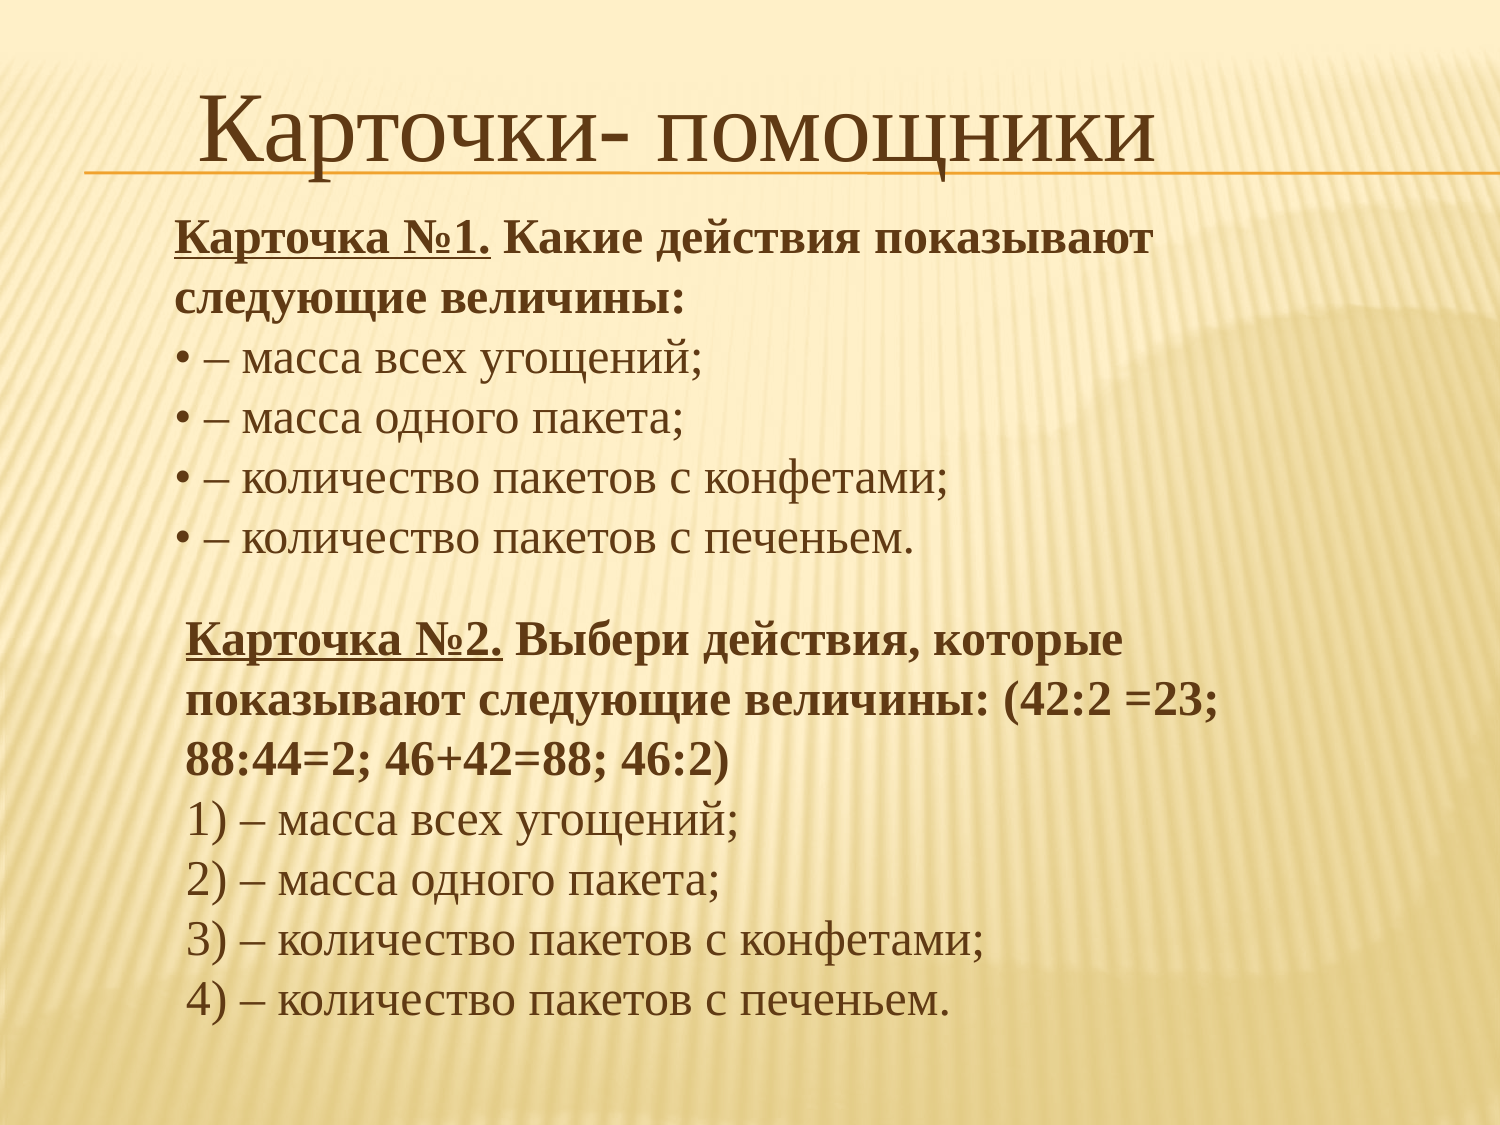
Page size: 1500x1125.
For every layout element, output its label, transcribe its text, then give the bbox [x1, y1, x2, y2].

text_box Карточка №2. Выбери действия, которые показывают следующие величины: (42:2 =23; 88:44=2; 46+42=88; 46:2) 1) – масса всех угощений; 2) – масса одного пакета; 3) – количество пакетов с конфетами; 4) – количество пакетов с печеньем. [171, 597, 1306, 1078]
text_box Карточка №1. Какие действия показывают следующие величины: • – масса всех угощений; • – масса одного пакета; • – количество пакетов с конфетами; • – количество пакетов с печеньем. [159, 196, 1306, 616]
text_box Карточки- помощники [182, 54, 1388, 190]
